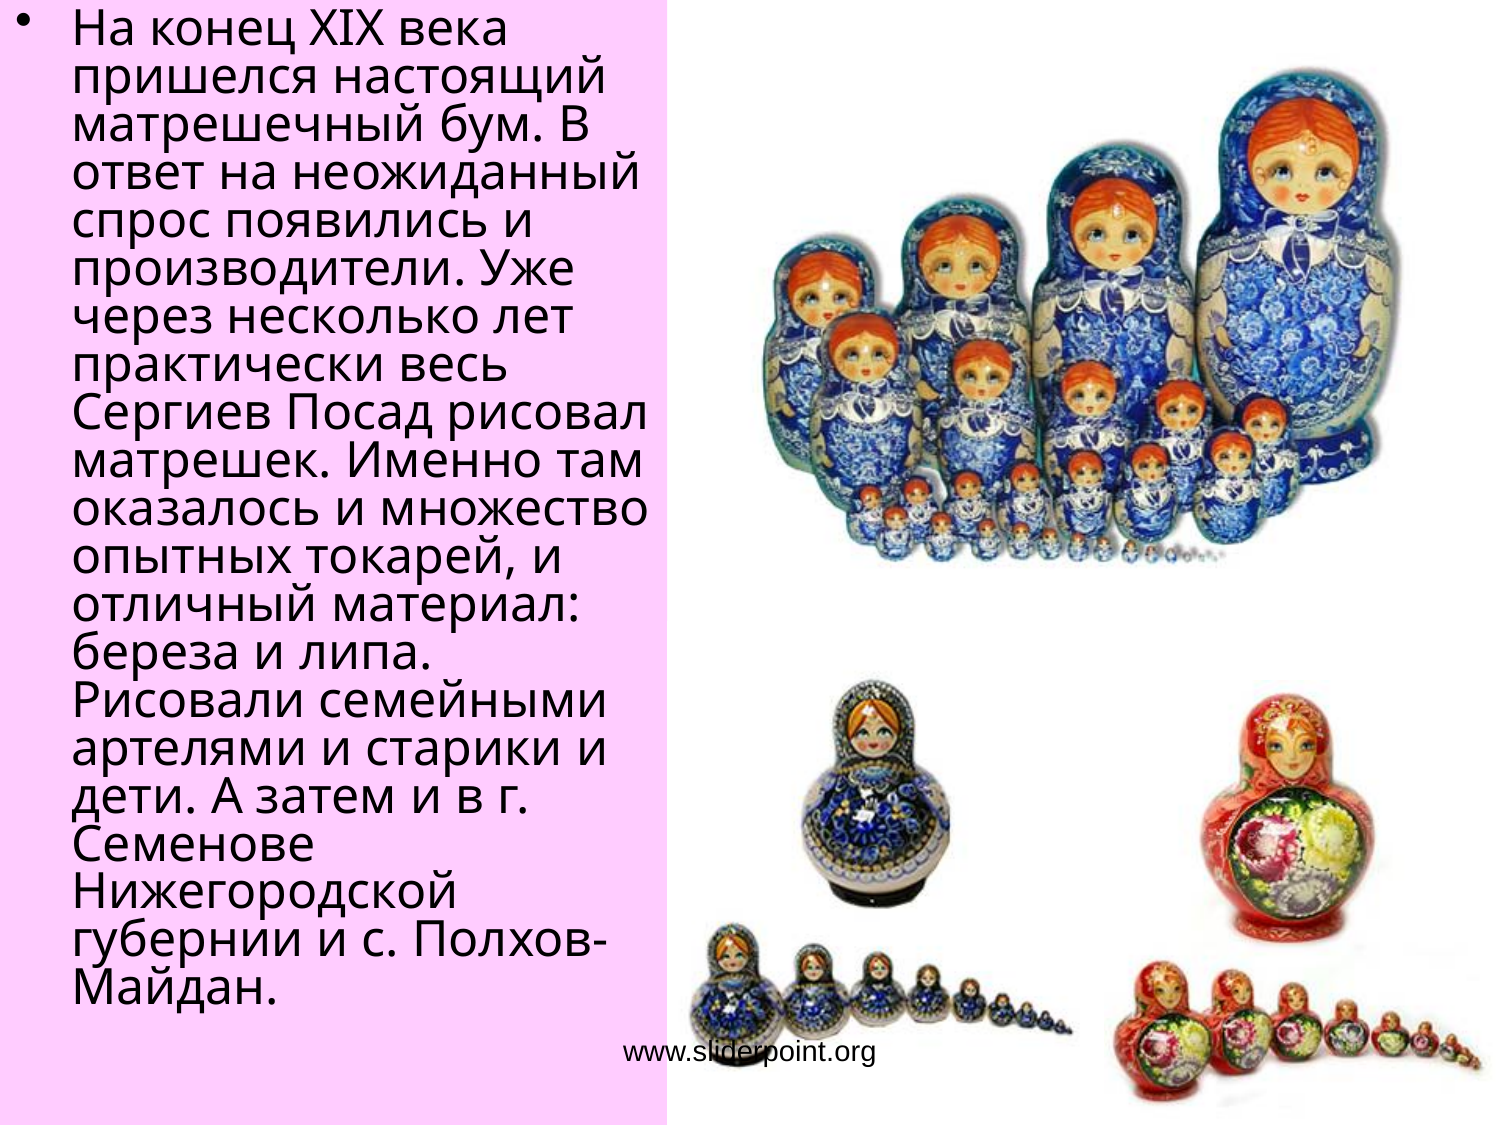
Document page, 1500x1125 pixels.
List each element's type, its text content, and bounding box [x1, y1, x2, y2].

list На конец XIX века пришелся настоящий матрешечный бум. В ответ на неожиданный спрос появились и производители. Уже через несколько лет практически весь Сергиев Посад рисовал матрешек. Именно там оказалось и множество опытных токарей, и отличный материал: береза и липа. Рисовали семейными артелями и старики и дети. А затем и в г. Семенове Нижегородской губернии и с. Полхов-Майдан. [0, 0, 668, 1125]
picture [725, 42, 1430, 595]
footer www.sliderpoint.org [512, 1024, 661, 1103]
picture [666, 621, 1094, 1125]
picture [1104, 680, 1500, 1125]
